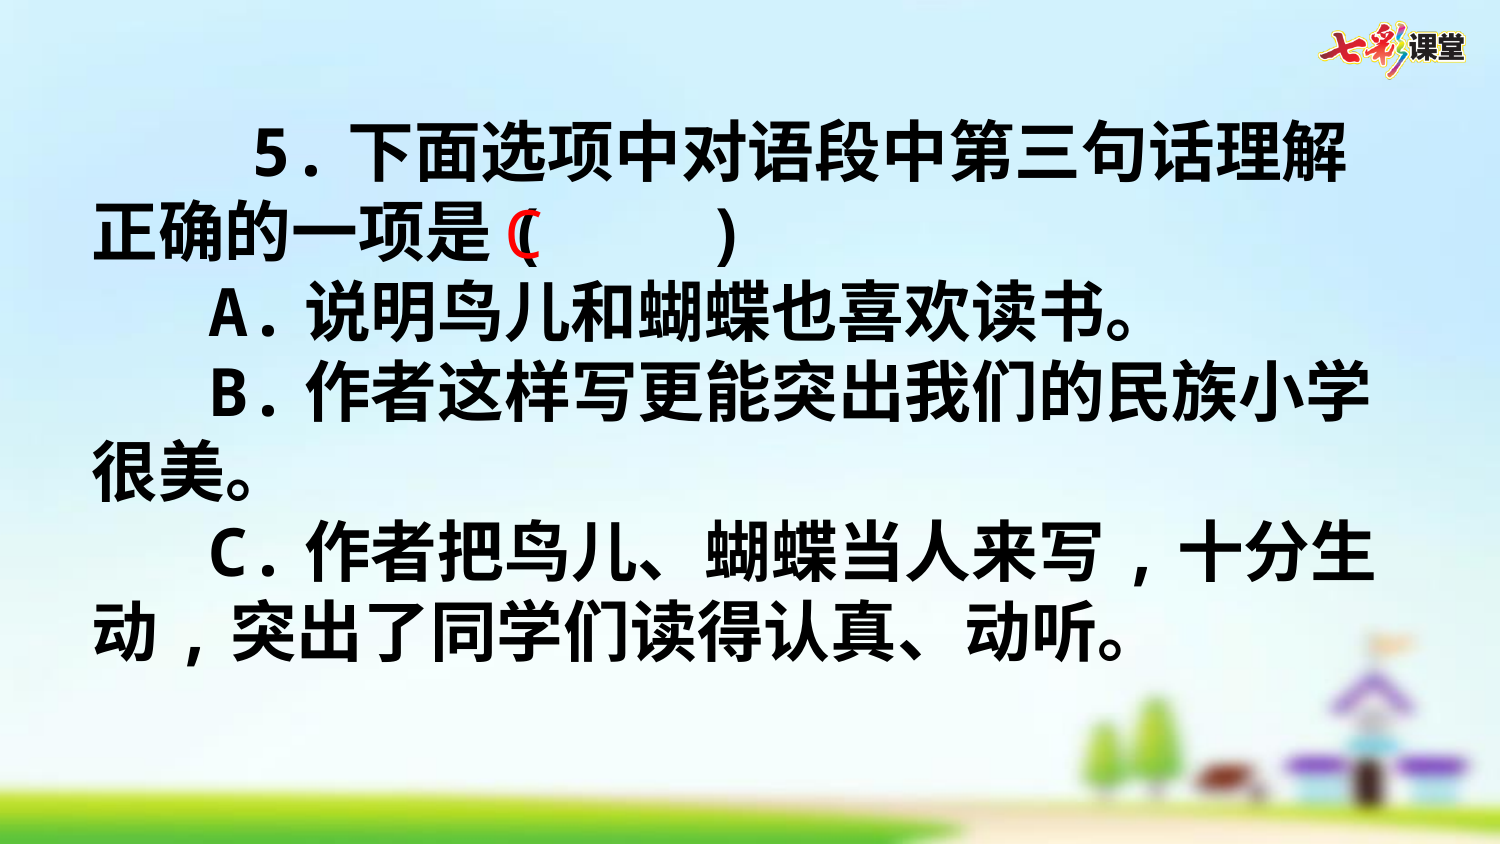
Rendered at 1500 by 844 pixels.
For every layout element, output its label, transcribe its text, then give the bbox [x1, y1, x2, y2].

picture [0, 0, 1500, 844]
text_box 5.下面选项中对语段中第三句话理解正确的一项是( ) A.说明鸟儿和蝴蝶也喜欢读书。 B.作者这样写更能突出我们的民族小学很美。 C.作者把鸟儿、蝴蝶当人来写,十分生动,突出了同学们读得认真、动听。 [76, 102, 1412, 678]
text_box C [490, 184, 585, 279]
